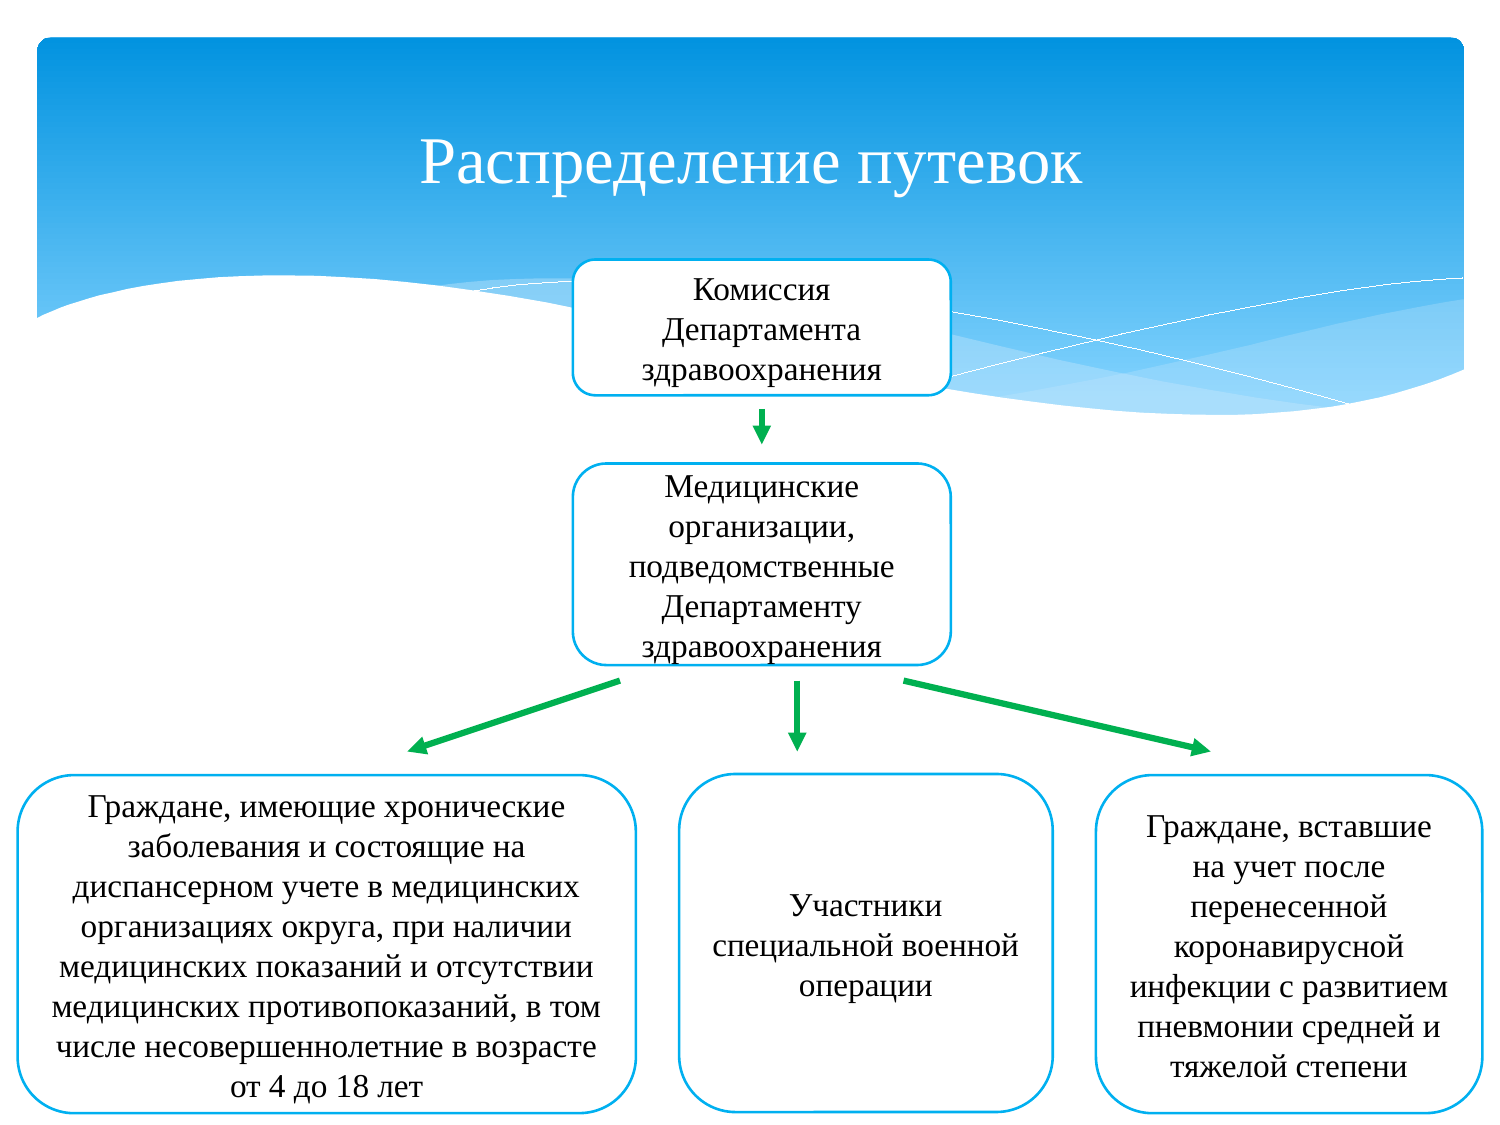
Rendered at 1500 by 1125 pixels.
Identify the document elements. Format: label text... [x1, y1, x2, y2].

text_box Комиссия Департамента здравоохранения [571, 258, 953, 397]
text_box Граждане, вставшие на учет после перенесенной коронавирусной инфекции с развитием пневмонии средней и тяжелой степени [1094, 773, 1484, 1115]
title Распределение путевок [76, 54, 1427, 260]
text_box Граждане, имеющие хронические заболевания и состоящие на диспансерном учете в медицинских организациях округа, при наличии медицинских показаний и отсутствии медицинских противопоказаний, в том числе несовершеннолетние в возрасте от 4 до 18 лет [16, 773, 638, 1115]
text_box Медицинские организации, подведомственные Департаменту здравоохранения [571, 462, 953, 667]
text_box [903, 680, 1211, 752]
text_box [407, 680, 621, 752]
text_box Участники специальной военной операции [677, 772, 1055, 1114]
